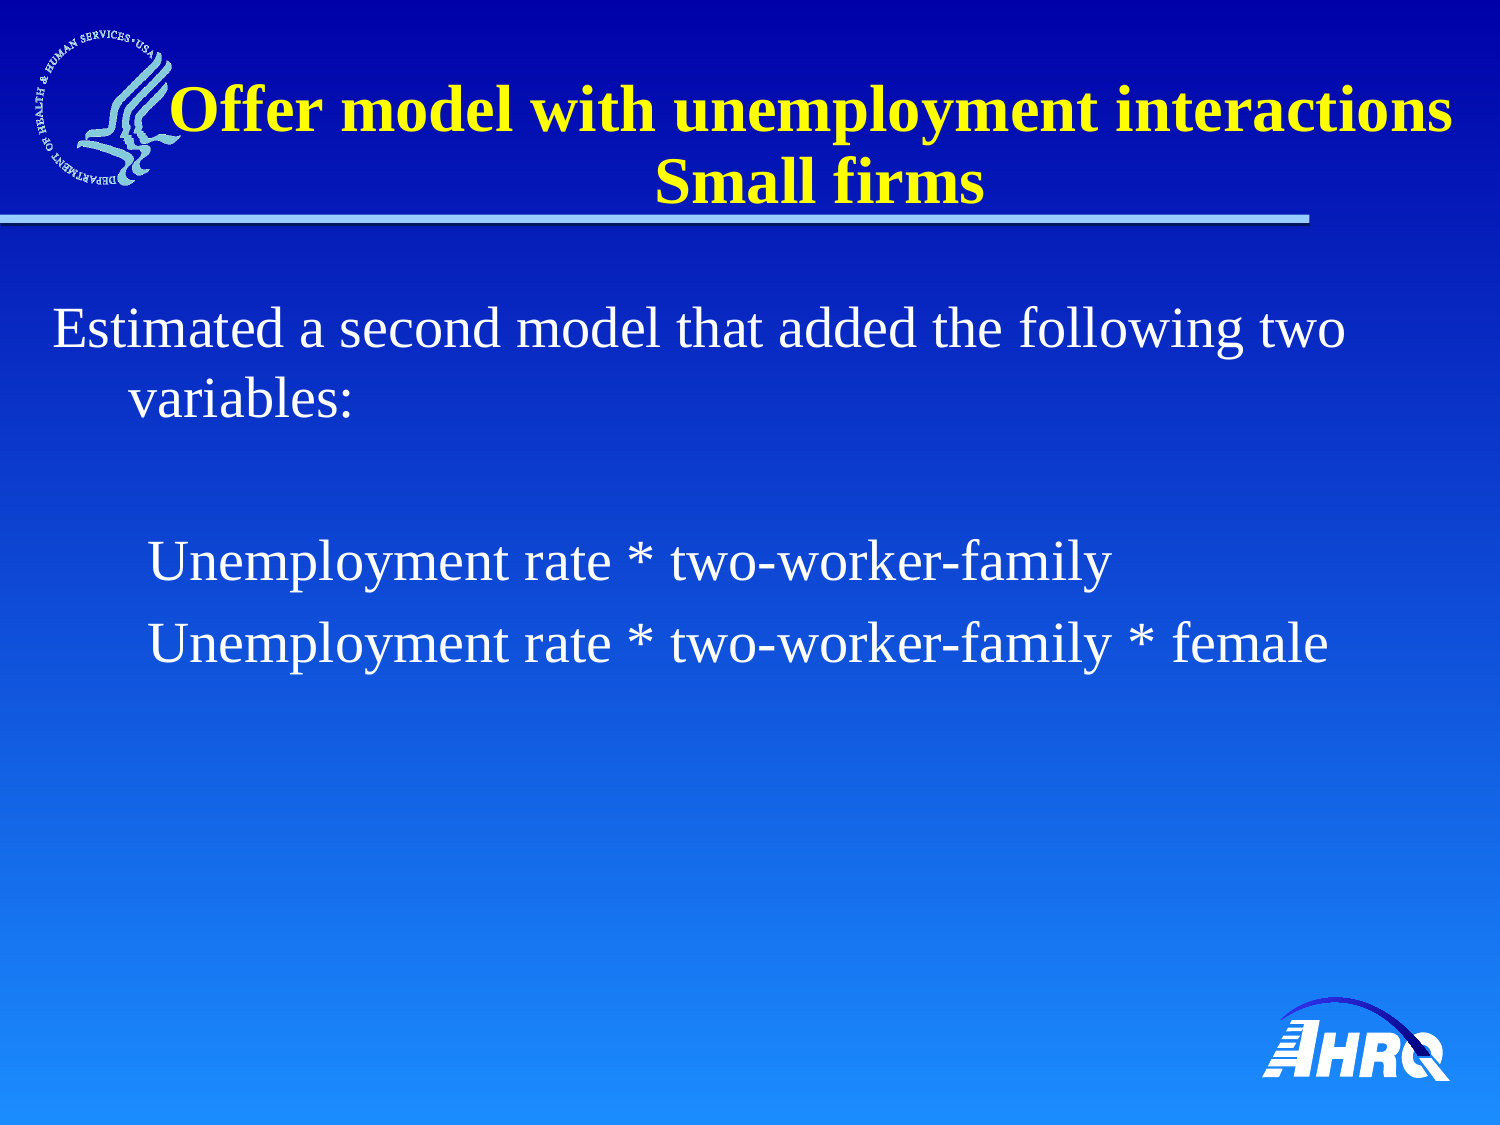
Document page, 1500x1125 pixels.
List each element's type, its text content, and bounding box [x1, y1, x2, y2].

title Offer model with unemployment interactions Small firms [152, 42, 1472, 199]
picture [16, 12, 196, 210]
list Estimated a second model that added the following two variables: Unemployment rate * two-worker-family Unemployment rate * two-worker-family * female [36, 199, 1500, 1088]
